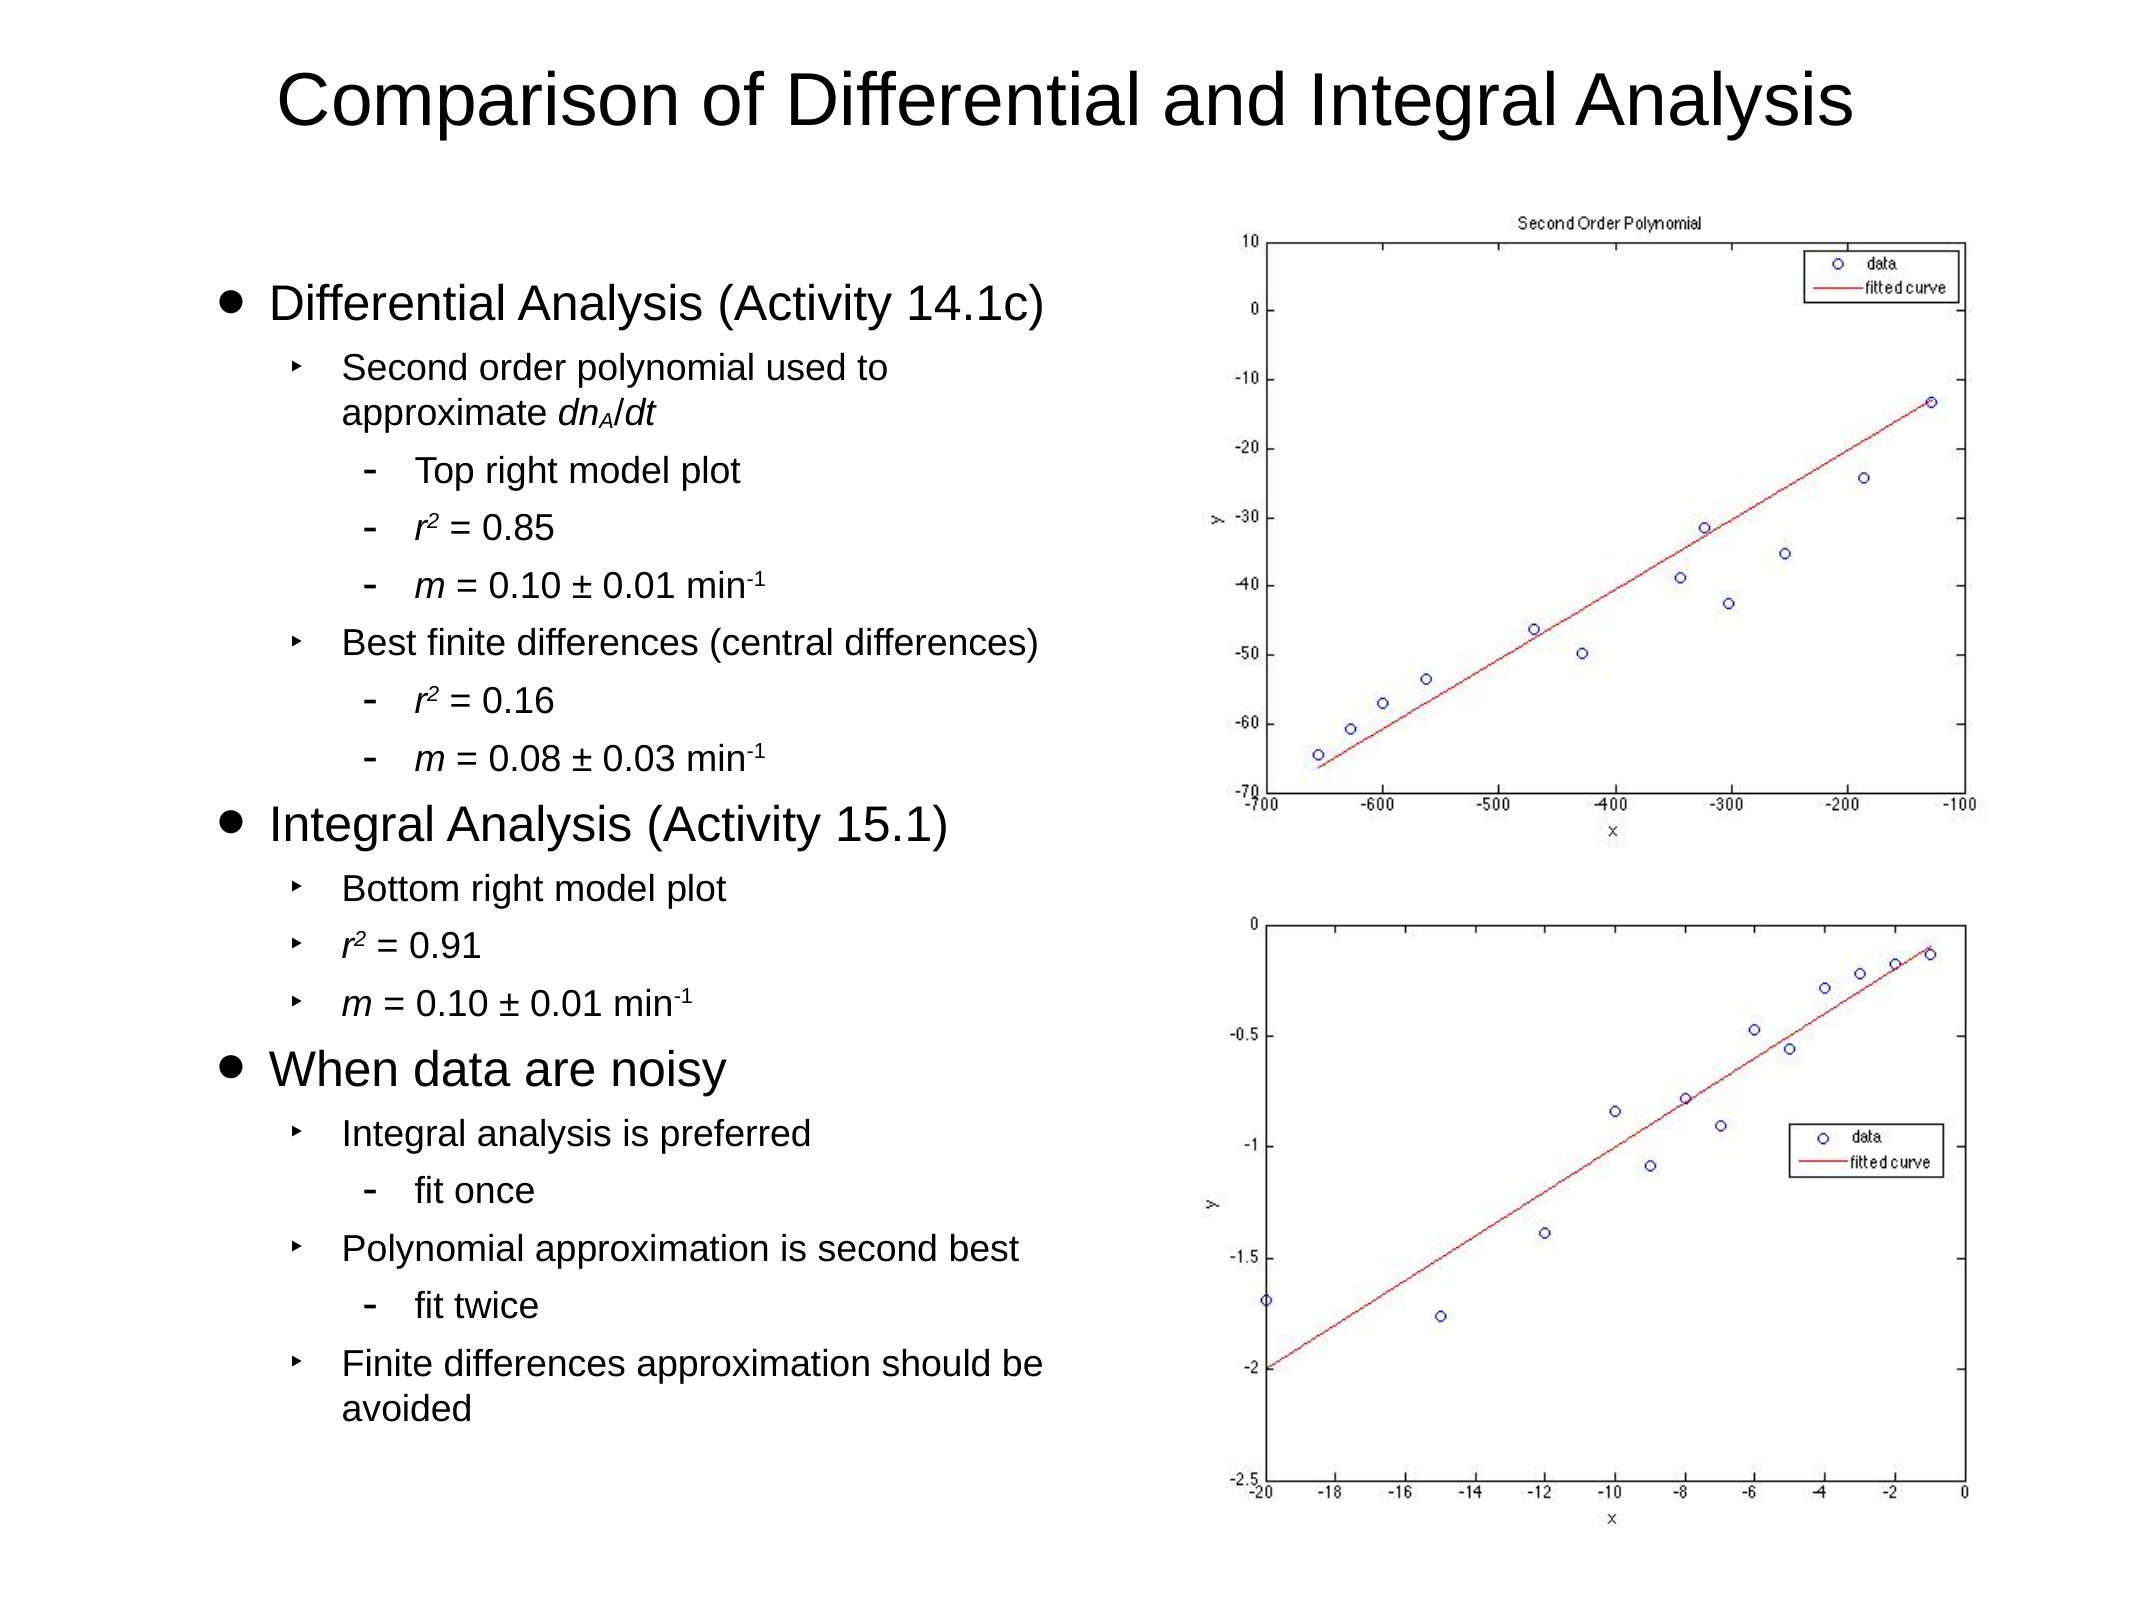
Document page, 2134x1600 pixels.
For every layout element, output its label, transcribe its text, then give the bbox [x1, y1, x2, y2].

title Comparison of Differential and Integral Analysis [208, 41, 1925, 250]
picture [1149, 874, 2051, 1557]
picture [1149, 191, 2051, 867]
list Differential Analysis (Activity 14.1c) Second order polynomial used to approximate dnA/dt Top right model plot r2 = 0.85 m = 0.10 ± 0.01 min-1 Best finite differences (central differences) r2 = 0.16 m = 0.08 ± 0.03 min-1 Integral Analysis (Activity 15.1) Bottom right model plot r2 = 0.91 m = 0.10 ± 0.01 min-1 When data are noisy Integral analysis is preferred fit once Polynomial approximation is second best fit twice Finite differences approximation should be avoided [208, 262, 1067, 1461]
